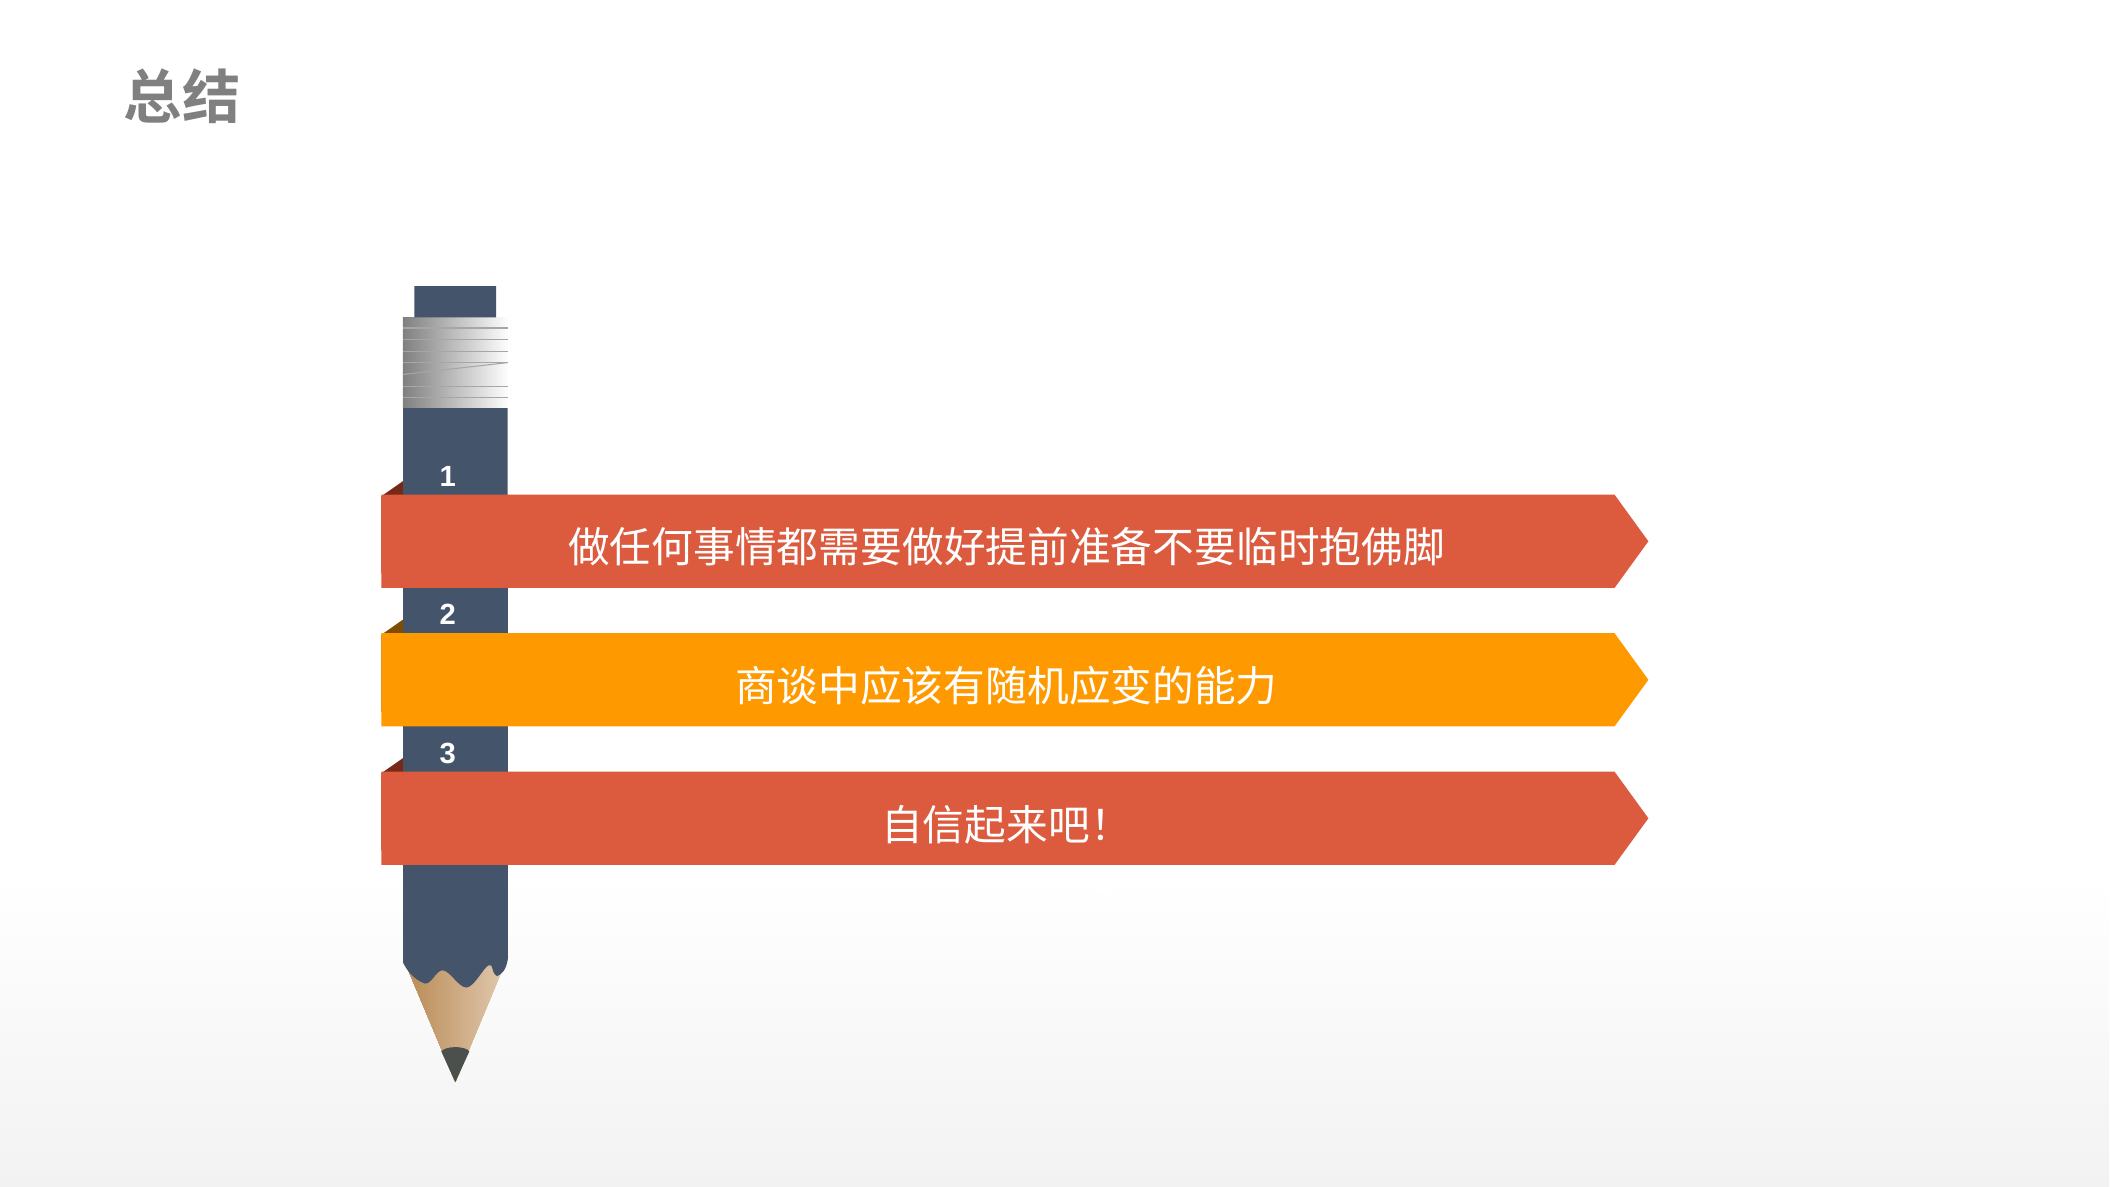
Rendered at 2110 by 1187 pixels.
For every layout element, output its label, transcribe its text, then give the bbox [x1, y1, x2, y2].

text_box 总结 [123, 60, 503, 131]
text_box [381, 286, 1649, 1083]
